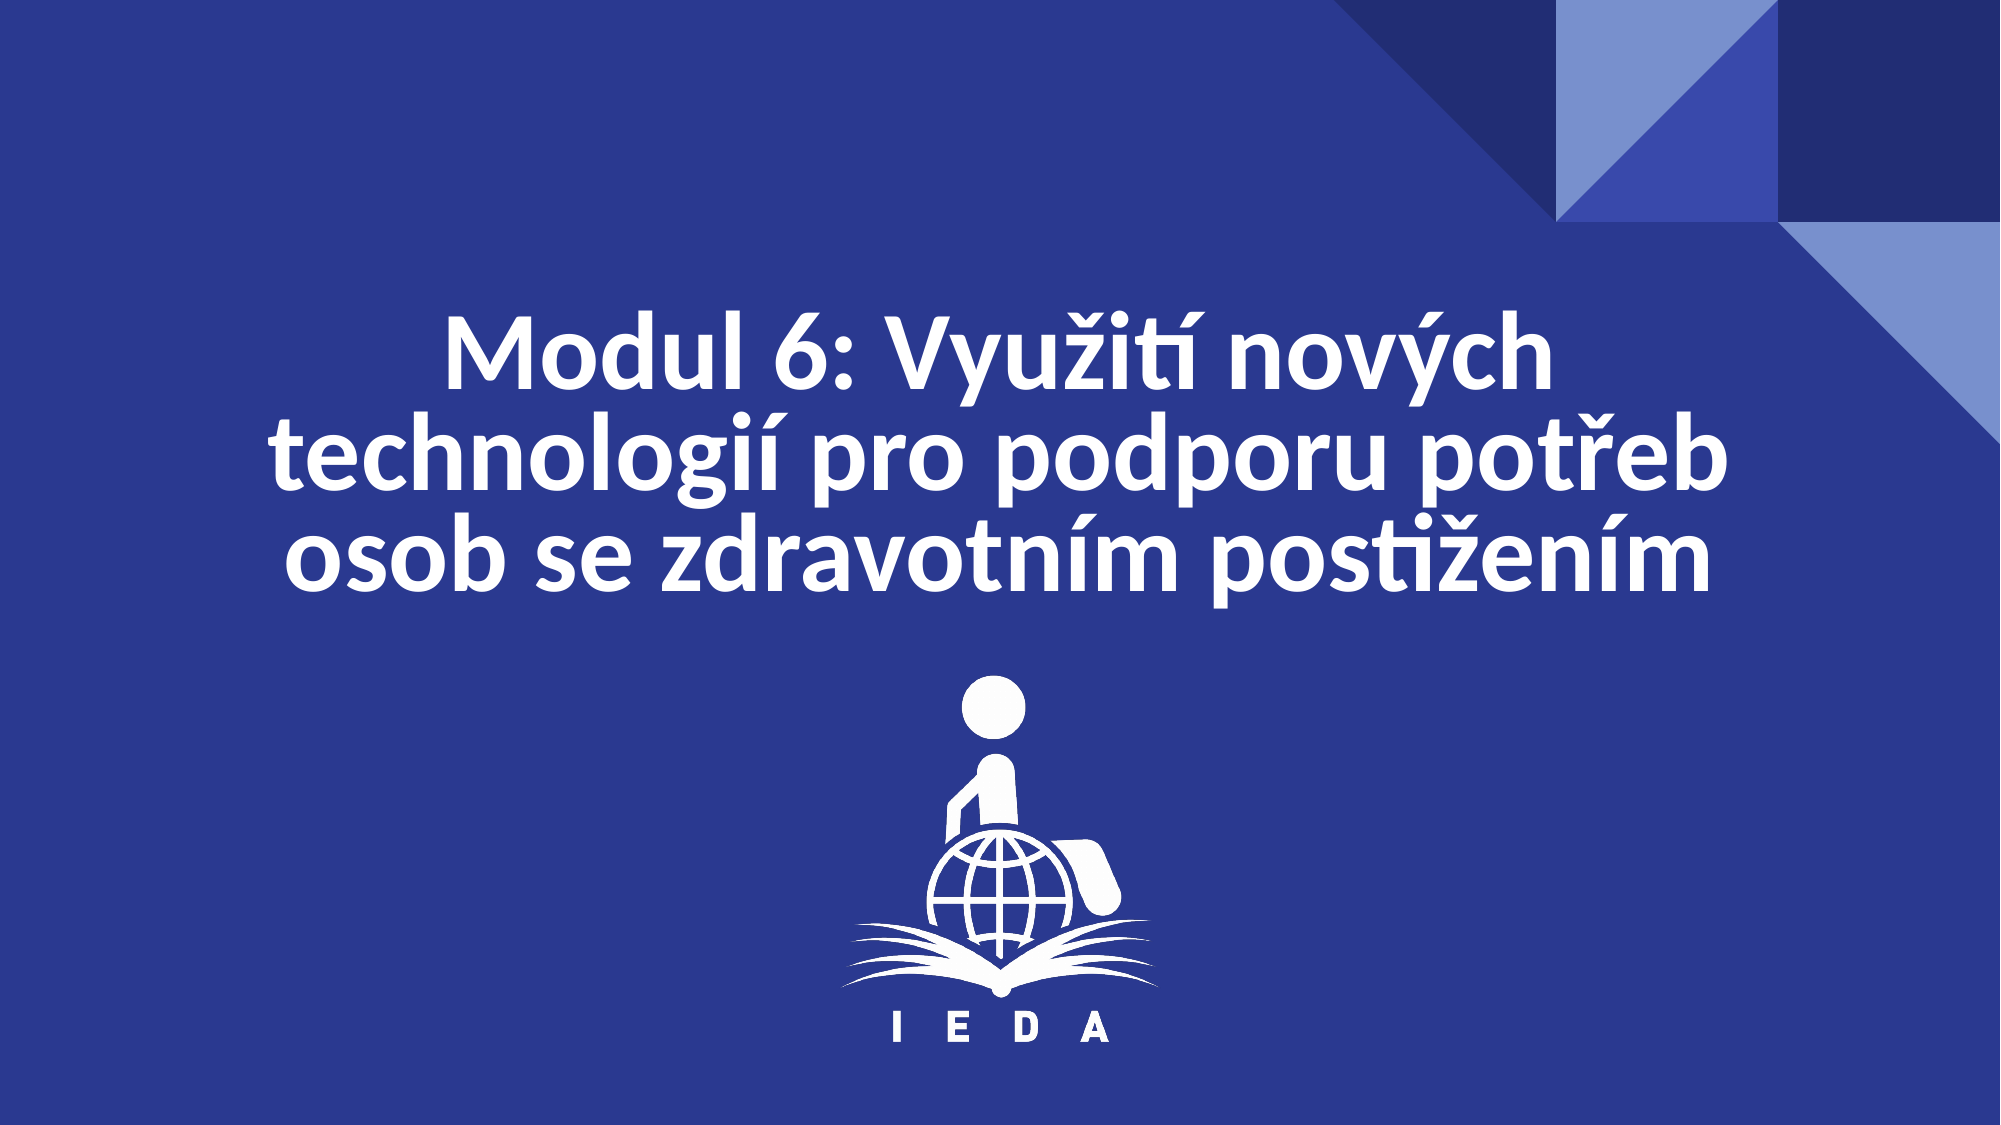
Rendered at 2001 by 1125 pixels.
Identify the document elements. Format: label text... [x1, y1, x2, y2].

title Modul 6: Využití nových technologií pro podporu potřeb osob se zdravotním postižením [249, 283, 1750, 619]
picture [799, 629, 1201, 1089]
